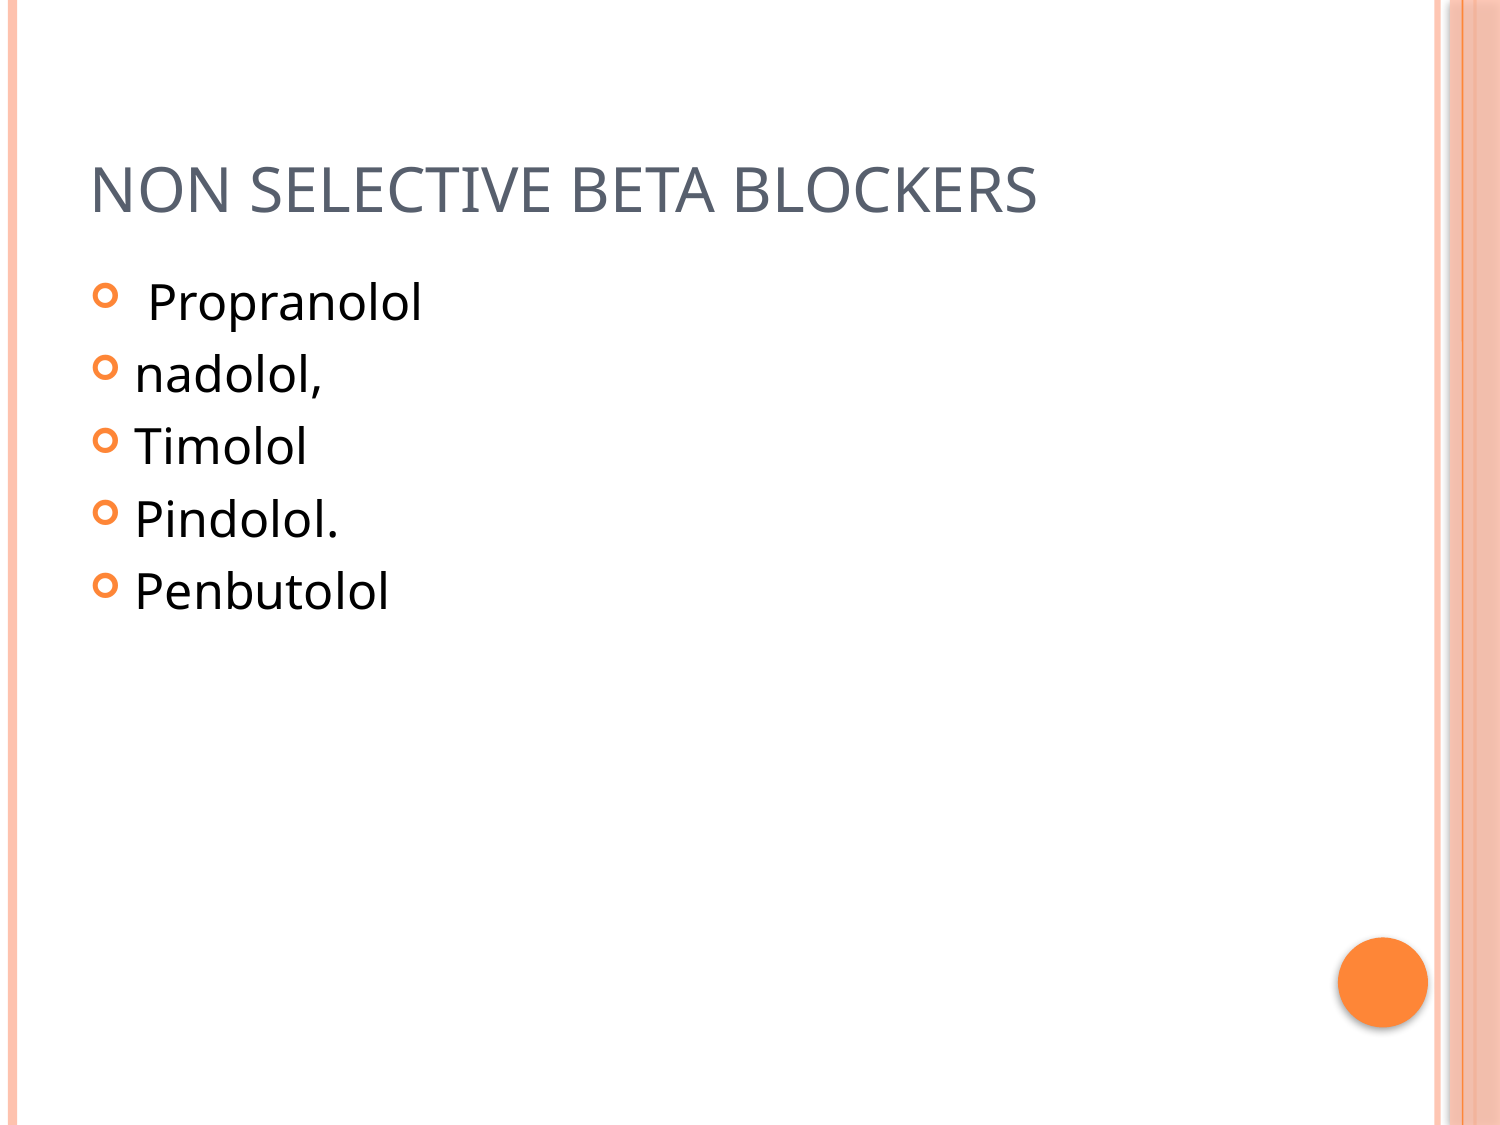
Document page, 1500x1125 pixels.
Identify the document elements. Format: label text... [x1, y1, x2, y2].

list Propranolol nadolol, Timolol Pindolol. Penbutolol [75, 262, 1300, 1062]
title NON selective Beta blockers [75, 45, 1300, 233]
